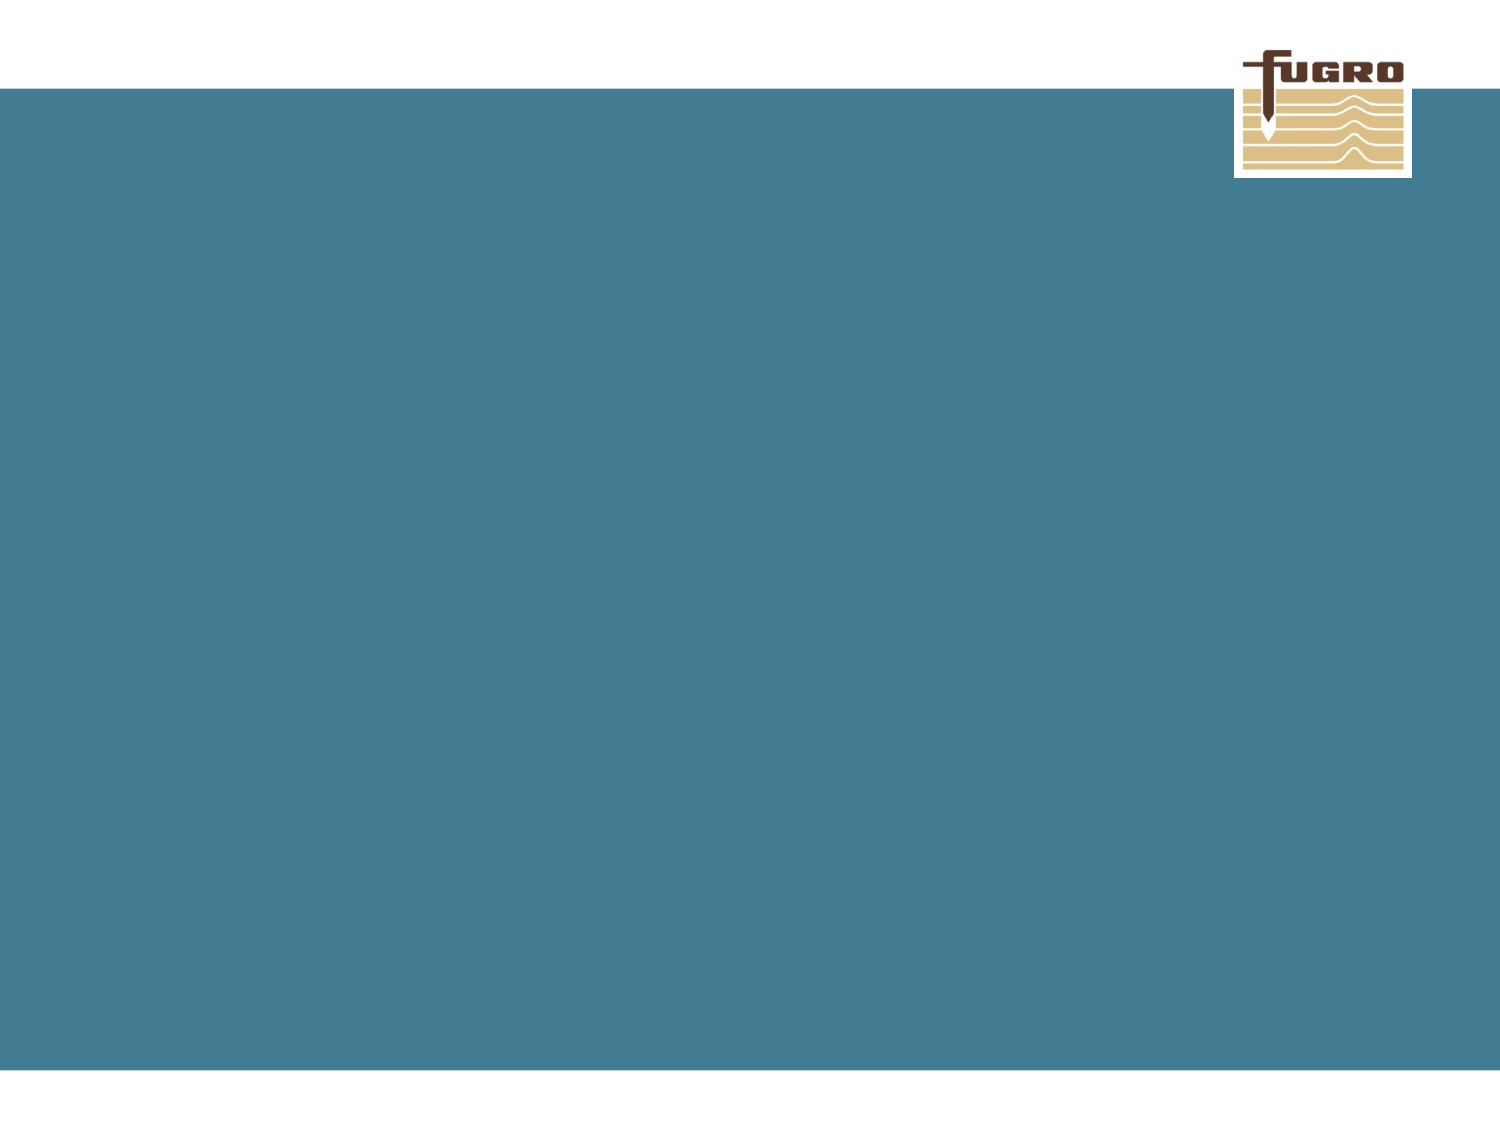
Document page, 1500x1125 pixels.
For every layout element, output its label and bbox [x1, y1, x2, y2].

picture [1234, 0, 1412, 178]
